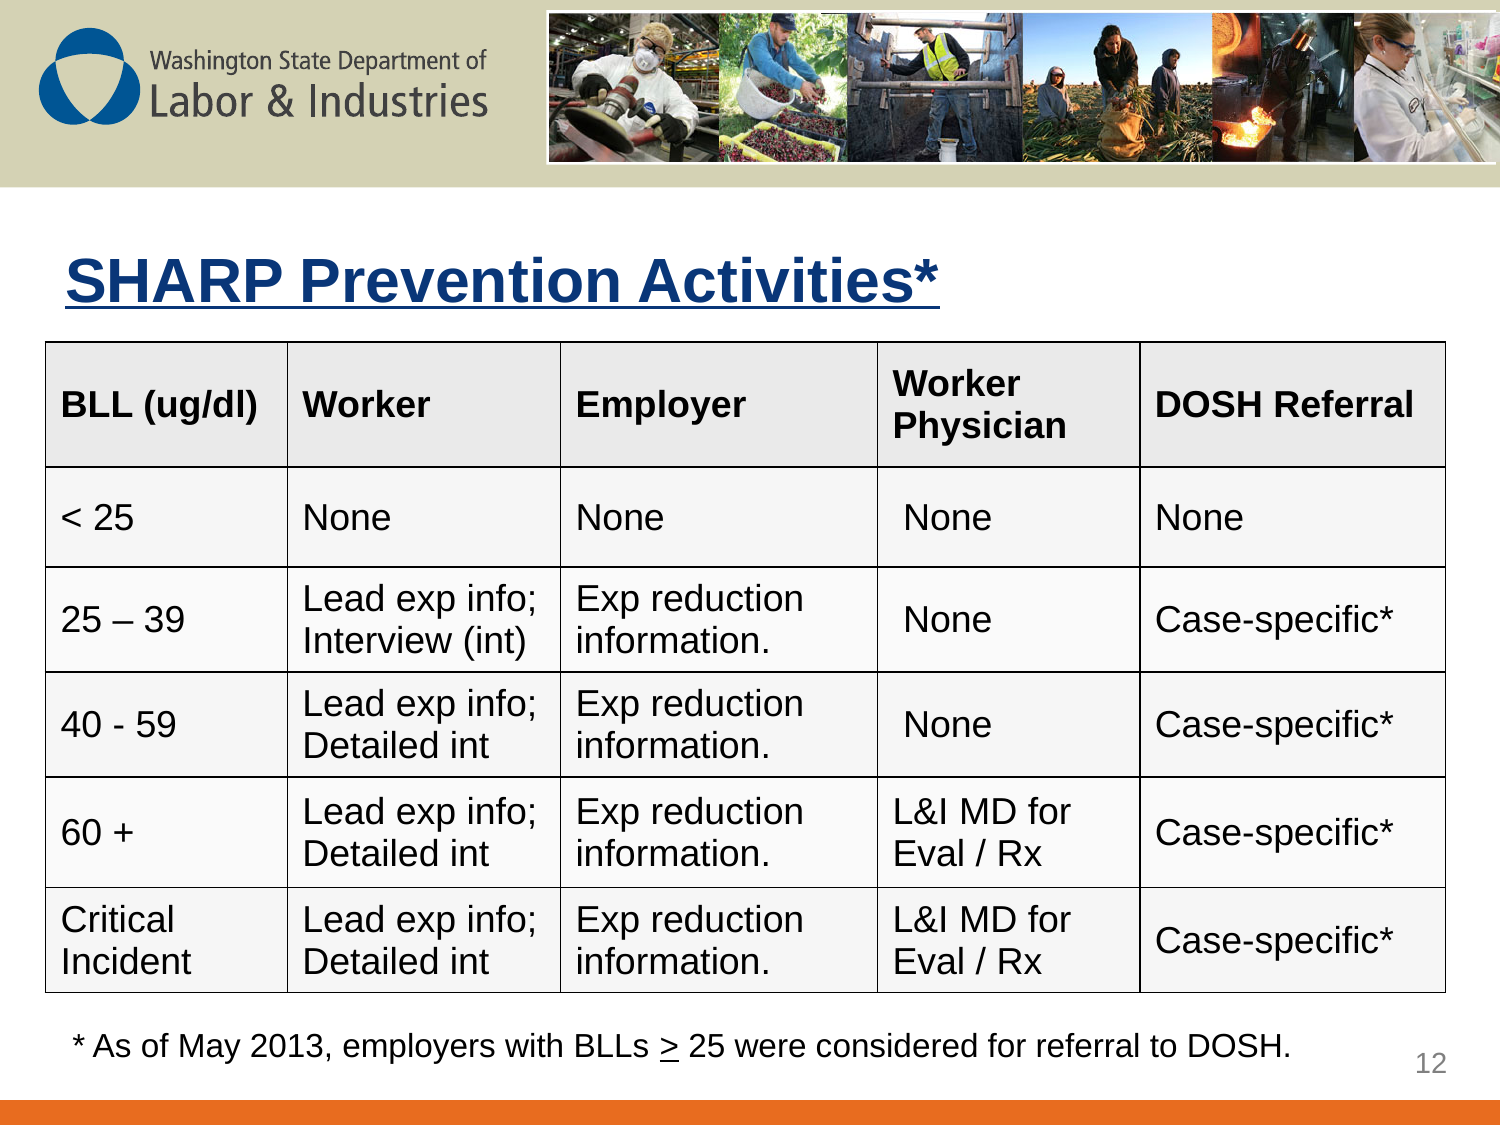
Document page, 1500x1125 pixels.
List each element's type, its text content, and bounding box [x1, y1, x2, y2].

table_cell Case-specific* [1141, 778, 1445, 887]
table_cell Critical Incident [46, 888, 287, 992]
table_cell L&I MD for Eval / Rx [878, 888, 1139, 992]
table_cell None [1141, 468, 1445, 566]
table_cell Exp reduction information. [561, 778, 877, 887]
table_header Worker [288, 343, 560, 466]
table_cell None [561, 468, 877, 566]
table_cell Case-specific* [1141, 673, 1445, 776]
table_cell 60 + [46, 778, 287, 887]
table_cell Exp reduction information. [561, 673, 877, 776]
table_cell < 25 [46, 468, 287, 566]
table_cell Exp reduction information. [561, 568, 877, 671]
table_cell None [878, 468, 1139, 566]
table_cell Lead exp info; Detailed int [288, 888, 560, 992]
table_cell 25 – 39 [46, 568, 287, 671]
text_box * As of May 2013, employers with BLLs > 25 were considered for referral to DOSH. [57, 1017, 1317, 1072]
table_cell Exp reduction information. [561, 888, 877, 992]
list SHARP Prevention Activities* [50, 232, 1313, 341]
table_cell Lead exp info; Interview (int) [288, 568, 560, 671]
text_box 12 [1399, 1037, 1475, 1088]
table_cell None [878, 673, 1139, 776]
table_cell None [878, 568, 1139, 671]
table_header BLL (ug/dl) [46, 343, 287, 466]
table_header DOSH Referral [1141, 343, 1445, 466]
table_cell Case-specific* [1141, 888, 1445, 992]
table_header Worker Physician [878, 343, 1139, 466]
table_cell Lead exp info; Detailed int [288, 673, 560, 776]
table_cell None [288, 468, 560, 566]
table_cell L&I MD for Eval / Rx [878, 778, 1139, 887]
table_cell Case-specific* [1141, 568, 1445, 671]
picture [549, 12, 1500, 162]
table_cell Lead exp info; Detailed int [288, 778, 560, 887]
table_cell 40 - 59 [46, 673, 287, 776]
table_header Employer [561, 343, 877, 466]
